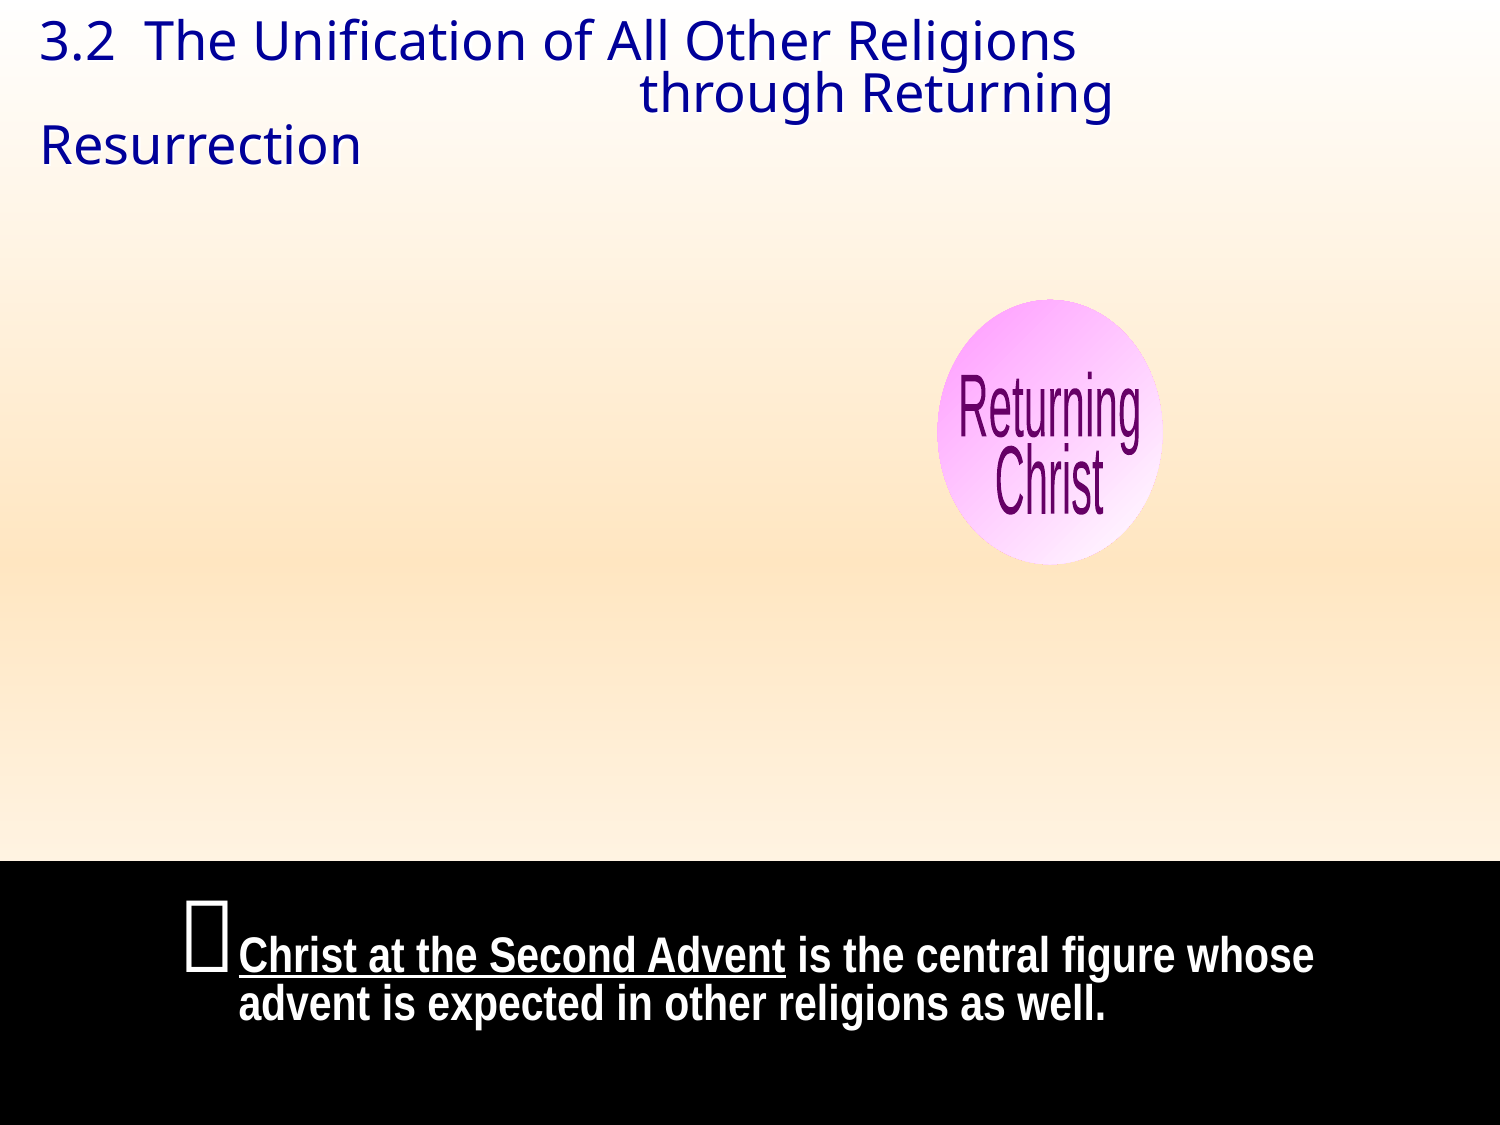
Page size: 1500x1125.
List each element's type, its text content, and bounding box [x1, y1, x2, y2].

text_box [0, 861, 1500, 1124]
text_box 3.2 The Unification of All Other Religions through Returning Resurrection [24, 11, 1425, 183]
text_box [937, 299, 1163, 565]
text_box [162, 912, 1363, 1038]
